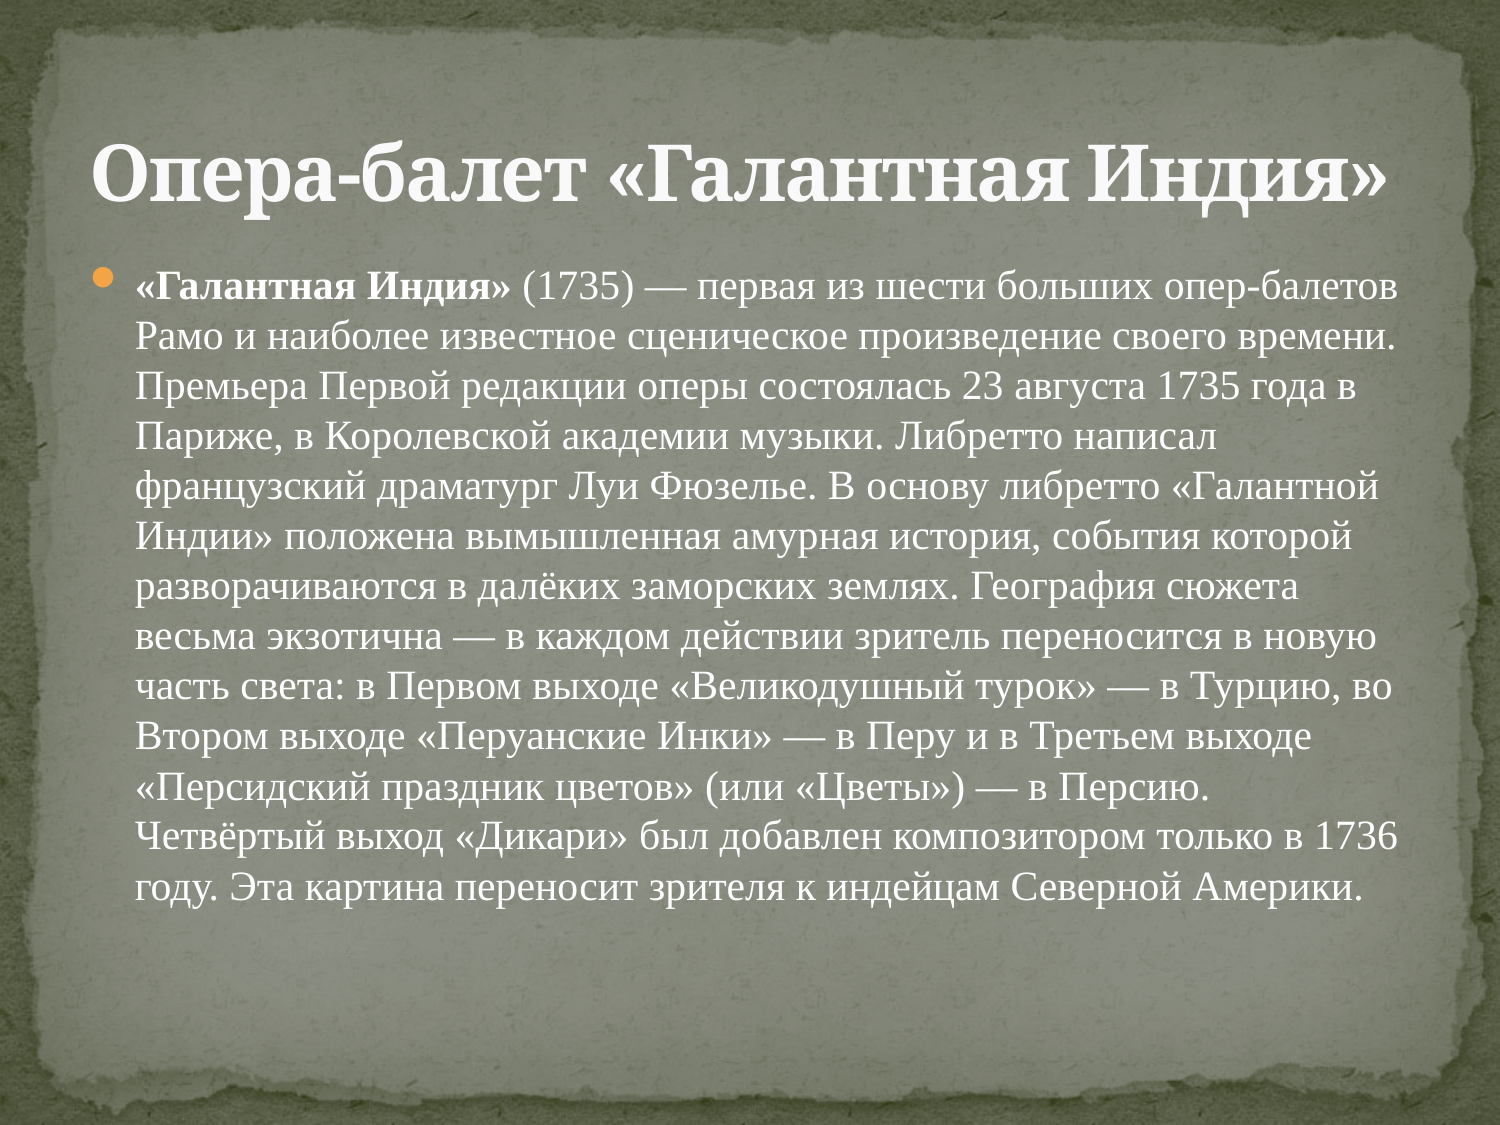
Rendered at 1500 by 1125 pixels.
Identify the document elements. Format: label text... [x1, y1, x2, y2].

list «Галантная Индия» (1735) — первая из шести больших опер-балетов Рамо и наиболее известное сценическое произведение своего времени. Премьера Первой редакции оперы состоялась 23 августа 1735 года в Париже, в Королевской академии музыки. Либретто написал французский драматург Луи Фюзелье. В основу либретто «Галантной Индии» положена вымышленная амурная история, события которой разворачиваются в далёких заморских землях. География сюжета весьма экзотична — в каждом действии зритель переносится в новую часть света: в Первом выходе «Великодушный турок» — в Турцию, во Втором выходе «Перуанские Инки» — в Перу и в Третьем выходе «Персидский праздник цветов» (или «Цветы») — в Персию. Четвёртый выход «Дикари» был добавлен композитором только в 1736 году. Эта картина переносит зрителя к индейцам Северной Америки. [75, 249, 1425, 1000]
title Опера-балет «Галантная Индия» [74, 24, 1425, 225]
